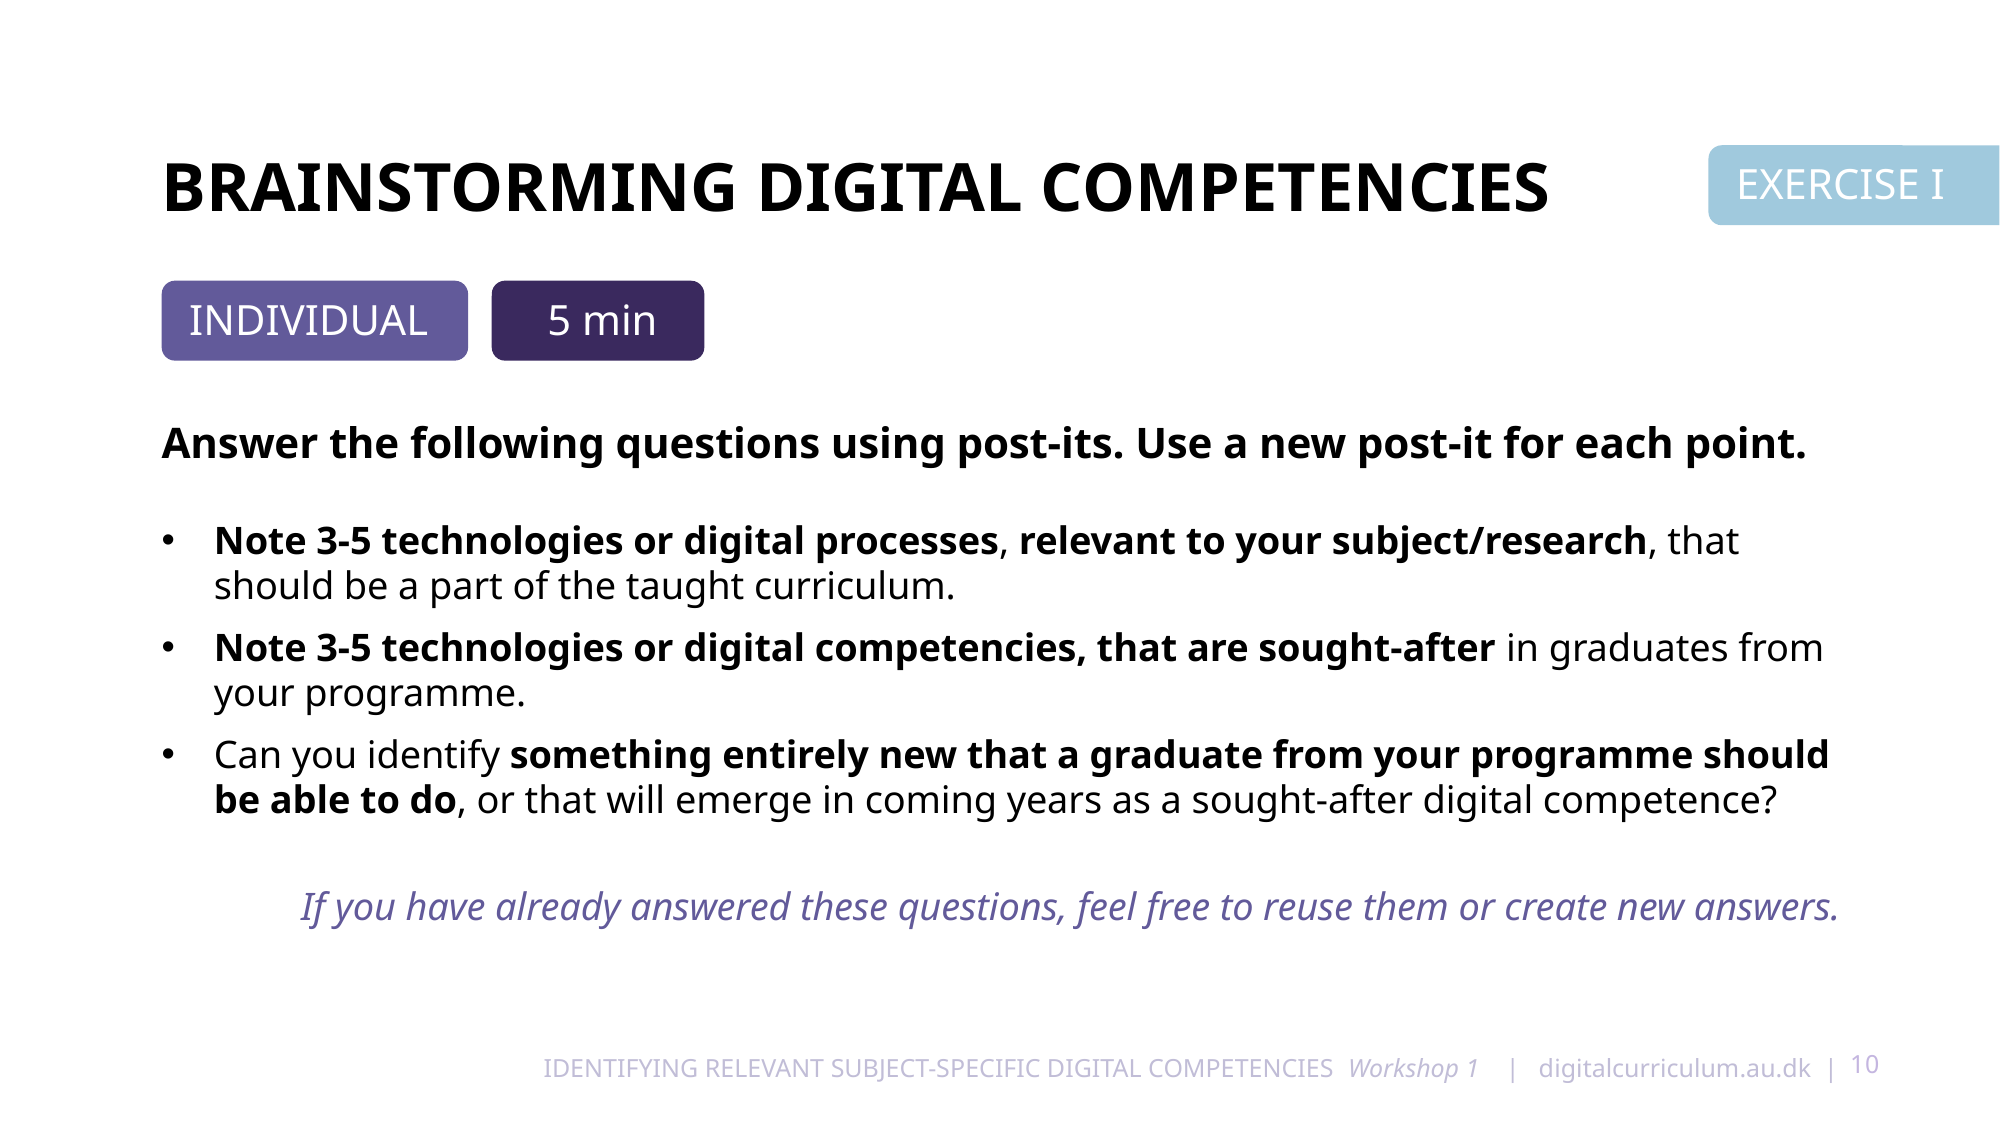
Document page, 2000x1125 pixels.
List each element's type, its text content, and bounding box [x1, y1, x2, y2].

slide_number 10 [1849, 1057, 2000, 1083]
text_box EXERCISE I [1708, 145, 2000, 226]
title Brainstorming digital competencies [161, 51, 1839, 226]
text_box 5 min [491, 280, 705, 361]
text_box INDIVIDUAL [161, 280, 469, 361]
list Answer the following questions using post-its. Use a new post-it for each point. Note 3-5 technologies or digital processes, relevant to your subject/research, that should be a part of the taught curriculum. Note 3-5 technologies or digital competencies, that are sought-after in graduates from your programme. Can you identify something entirely new that a graduate from your programme should be able to do, or that will emerge in coming years as a sought-after digital competence? If you have already answered these questions, feel free to reuse them or create new answers. [161, 415, 1851, 968]
